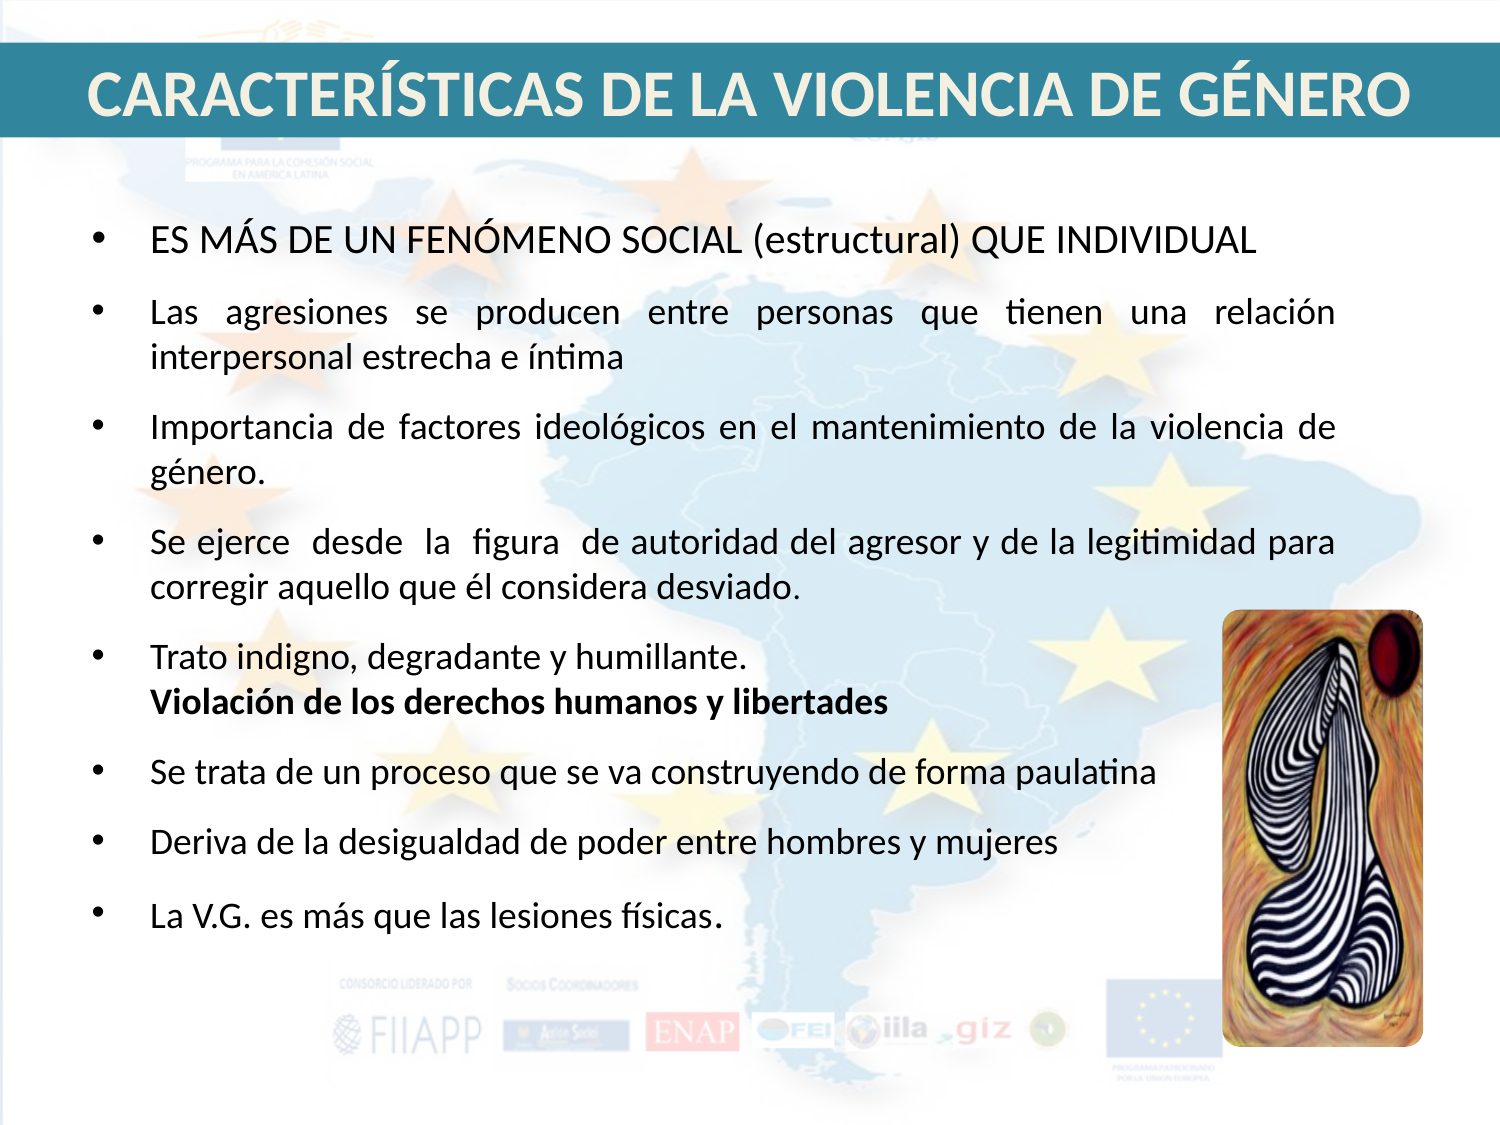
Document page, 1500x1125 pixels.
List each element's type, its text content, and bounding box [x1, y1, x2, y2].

text_box CARACTERÍSTICAS DE LA VIOLENCIA DE GÉNERO [0, 42, 1500, 138]
text_box ES MÁS DE UN FENÓMENO SOCIAL (estructural) QUE INDIVIDUAL Las agresiones se producen entre personas que tienen una relación interpersonal estrecha e íntima Importancia de factores ideológicos en el mantenimiento de la violencia de género. Se ejerce desde la figura de autoridad del agresor y de la legitimidad para corregir aquello que él considera desviado. Trato indigno, degradante y humillante. Violación de los derechos humanos y libertades Se trata de un proceso que se va construyendo de forma paulatina Deriva de la desigualdad de poder entre hombres y mujeres La V.G. es más que las lesiones físicas. [76, 204, 1353, 945]
picture [1222, 609, 1424, 1048]
